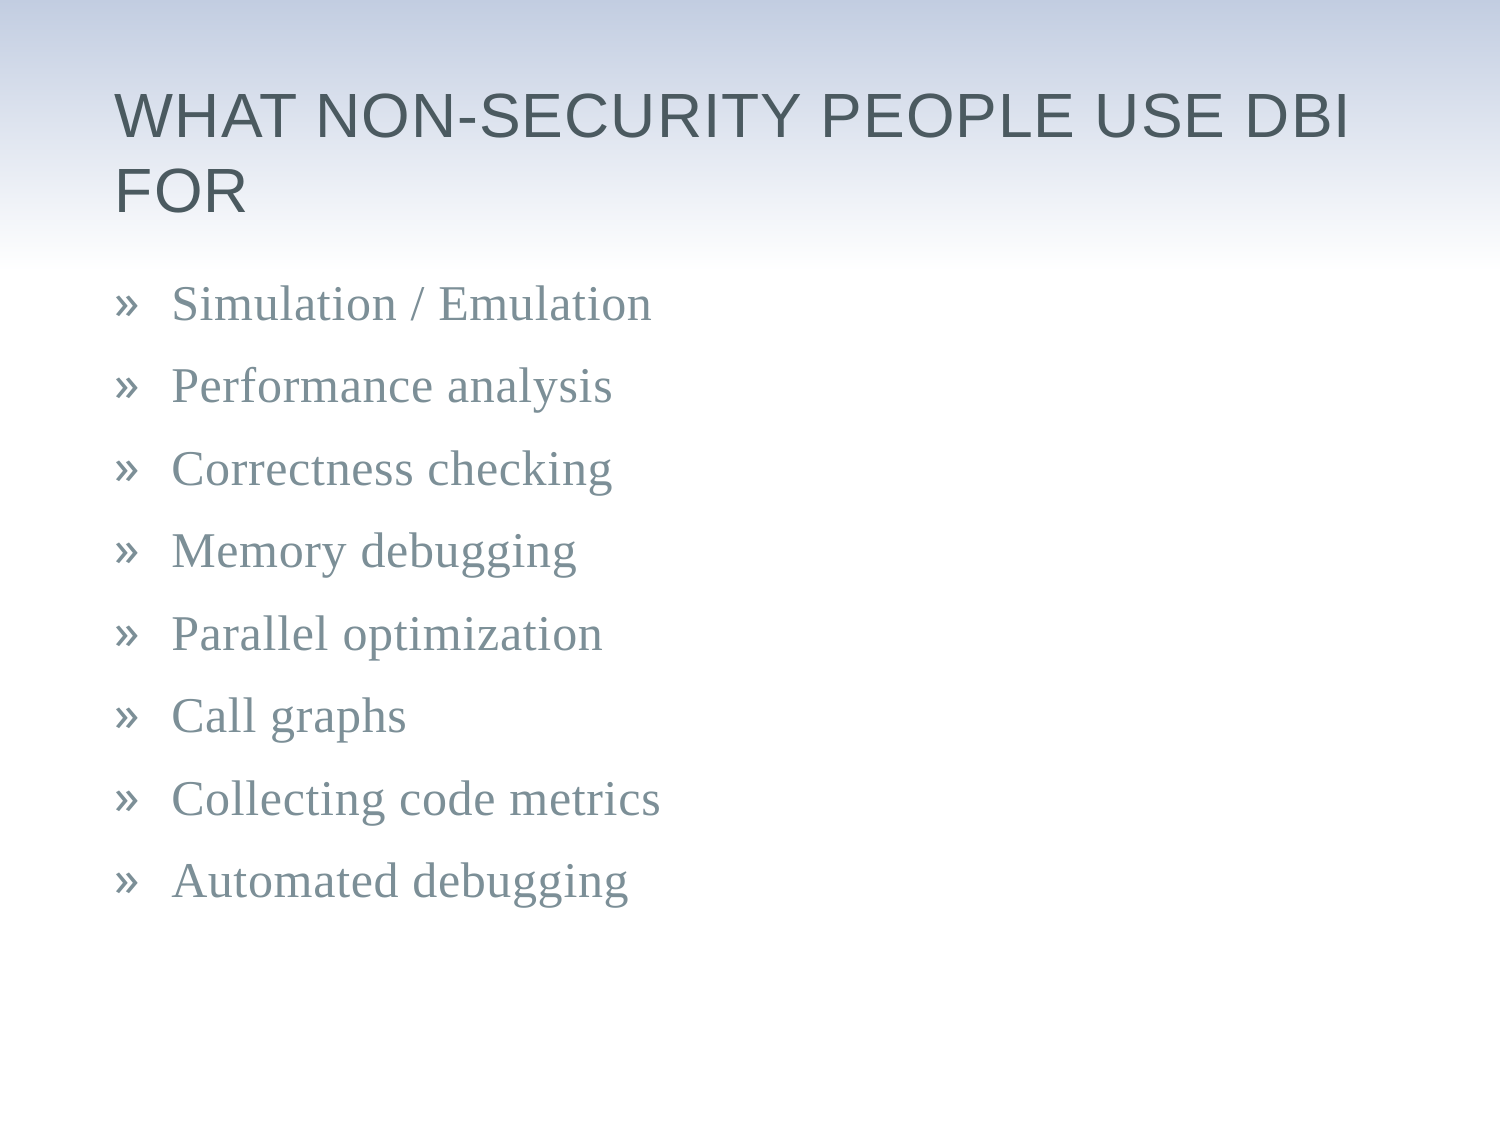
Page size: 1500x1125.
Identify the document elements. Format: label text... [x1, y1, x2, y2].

title What non-security people use DBI for [99, 45, 1400, 233]
list Simulation / Emulation Performance analysis Correctness checking Memory debugging Parallel optimization Call graphs Collecting code metrics Automated debugging [99, 262, 1400, 972]
